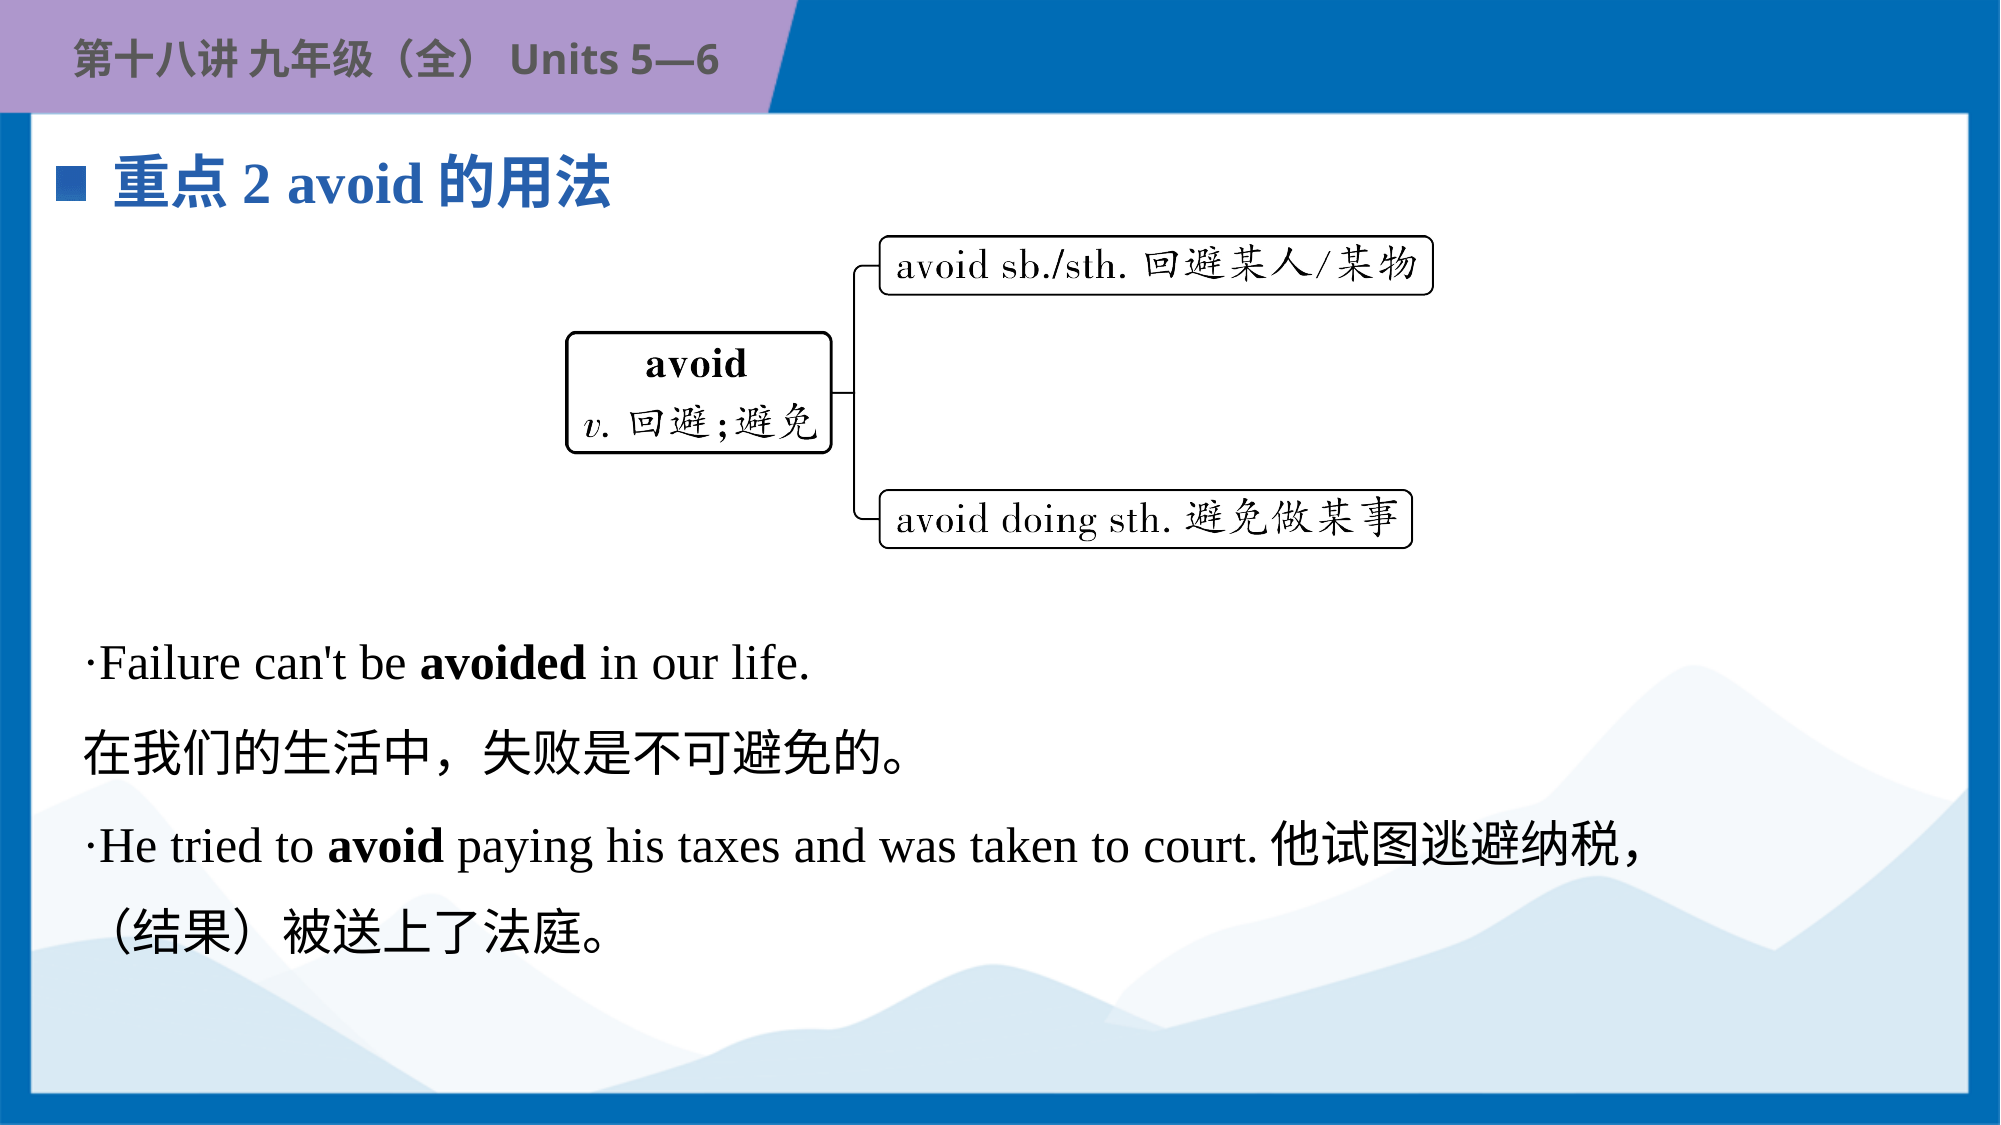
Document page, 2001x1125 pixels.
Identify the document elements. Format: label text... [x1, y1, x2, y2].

text_box ·Failure can't be avoided in our life. 在我们的生活中，失败是不可避免的。 ·He tried to avoid paying his taxes and was taken to court.他试图逃避纳税， （结果）被送上了法庭。 [82, 597, 1917, 951]
text_box 重点2 avoid的用法 [112, 144, 1917, 215]
picture [0, 0, 2000, 1125]
